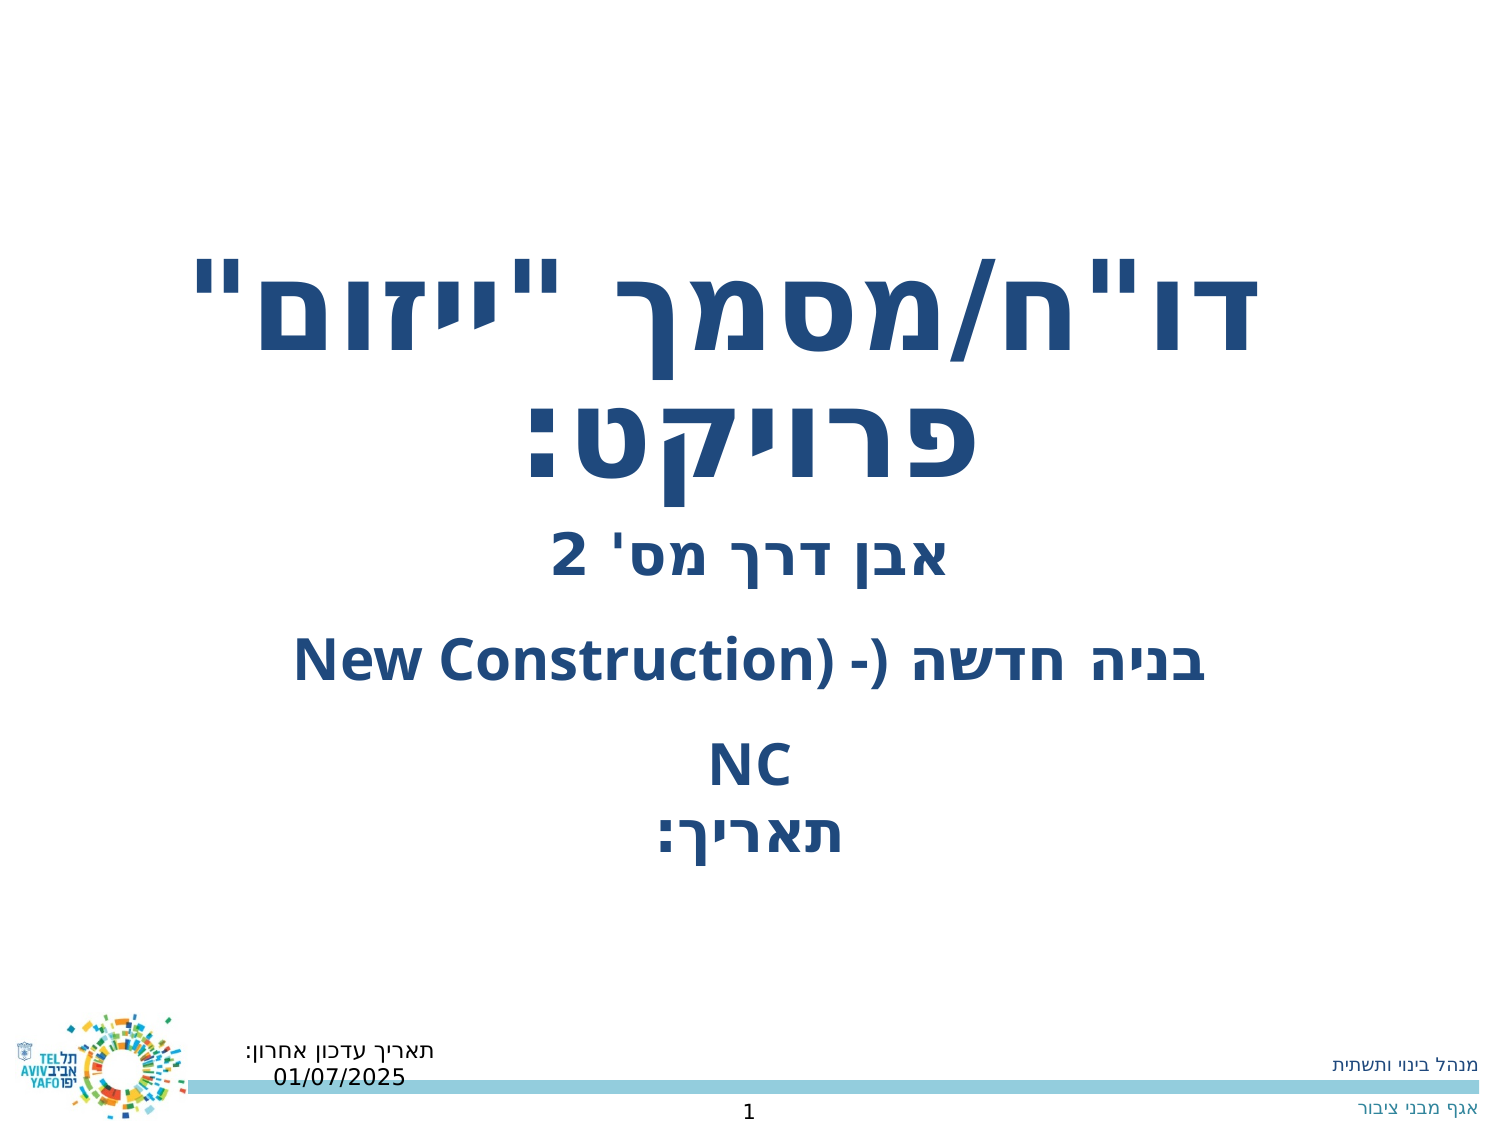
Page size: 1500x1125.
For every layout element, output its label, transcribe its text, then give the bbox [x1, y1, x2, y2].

text_box דו"ח/מסמך "ייזום" [159, 222, 1290, 528]
text_box תאריך עדכון אחרון: 01/07/2025 [186, 1046, 494, 1106]
text_box אבן דרך מס' 2 בניה חדשה New Construction) -) NC [272, 573, 1228, 705]
picture [15, 1012, 188, 1121]
text_box פרויקט: [339, 375, 1161, 480]
text_box תאריך: [579, 777, 921, 882]
